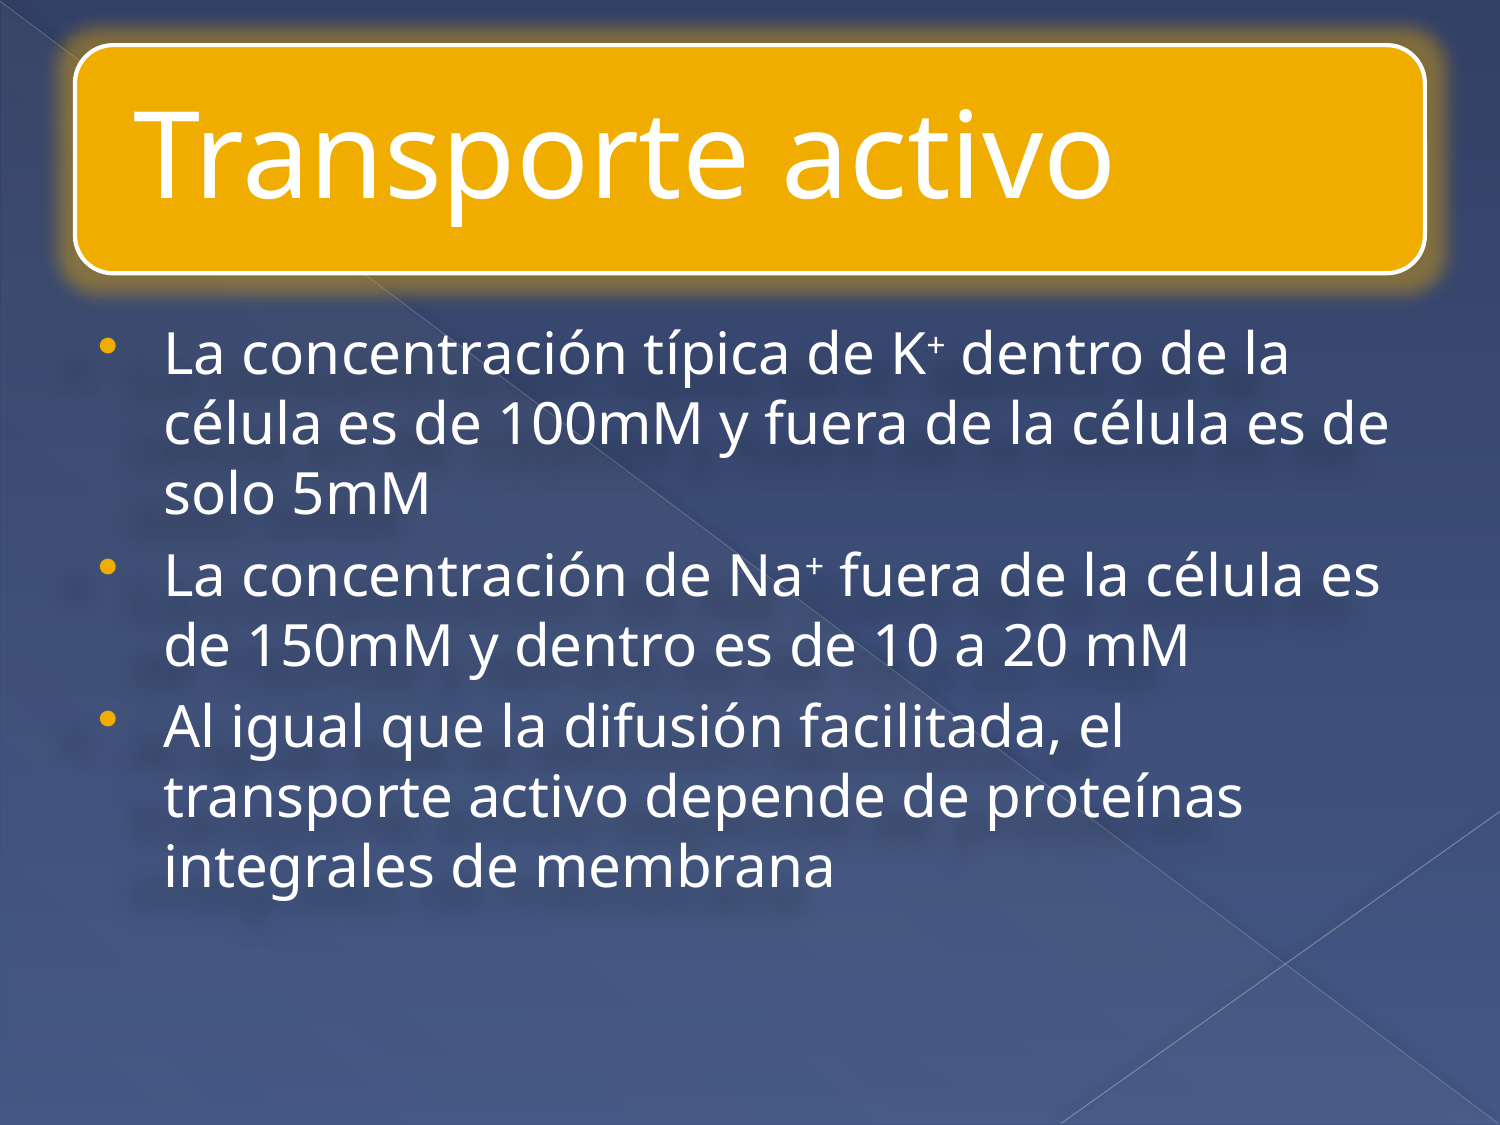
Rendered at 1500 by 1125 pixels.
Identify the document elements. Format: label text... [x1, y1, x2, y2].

list La concentración típica de K+ dentro de la célula es de 100mM y fuera de la célula es de solo 5mM La concentración de Na+ fuera de la célula es de 150mM y dentro es de 10 a 20 mM Al igual que la difusión facilitada, el transporte activo depende de proteínas integrales de membrana [75, 308, 1425, 1059]
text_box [74, 43, 1426, 274]
